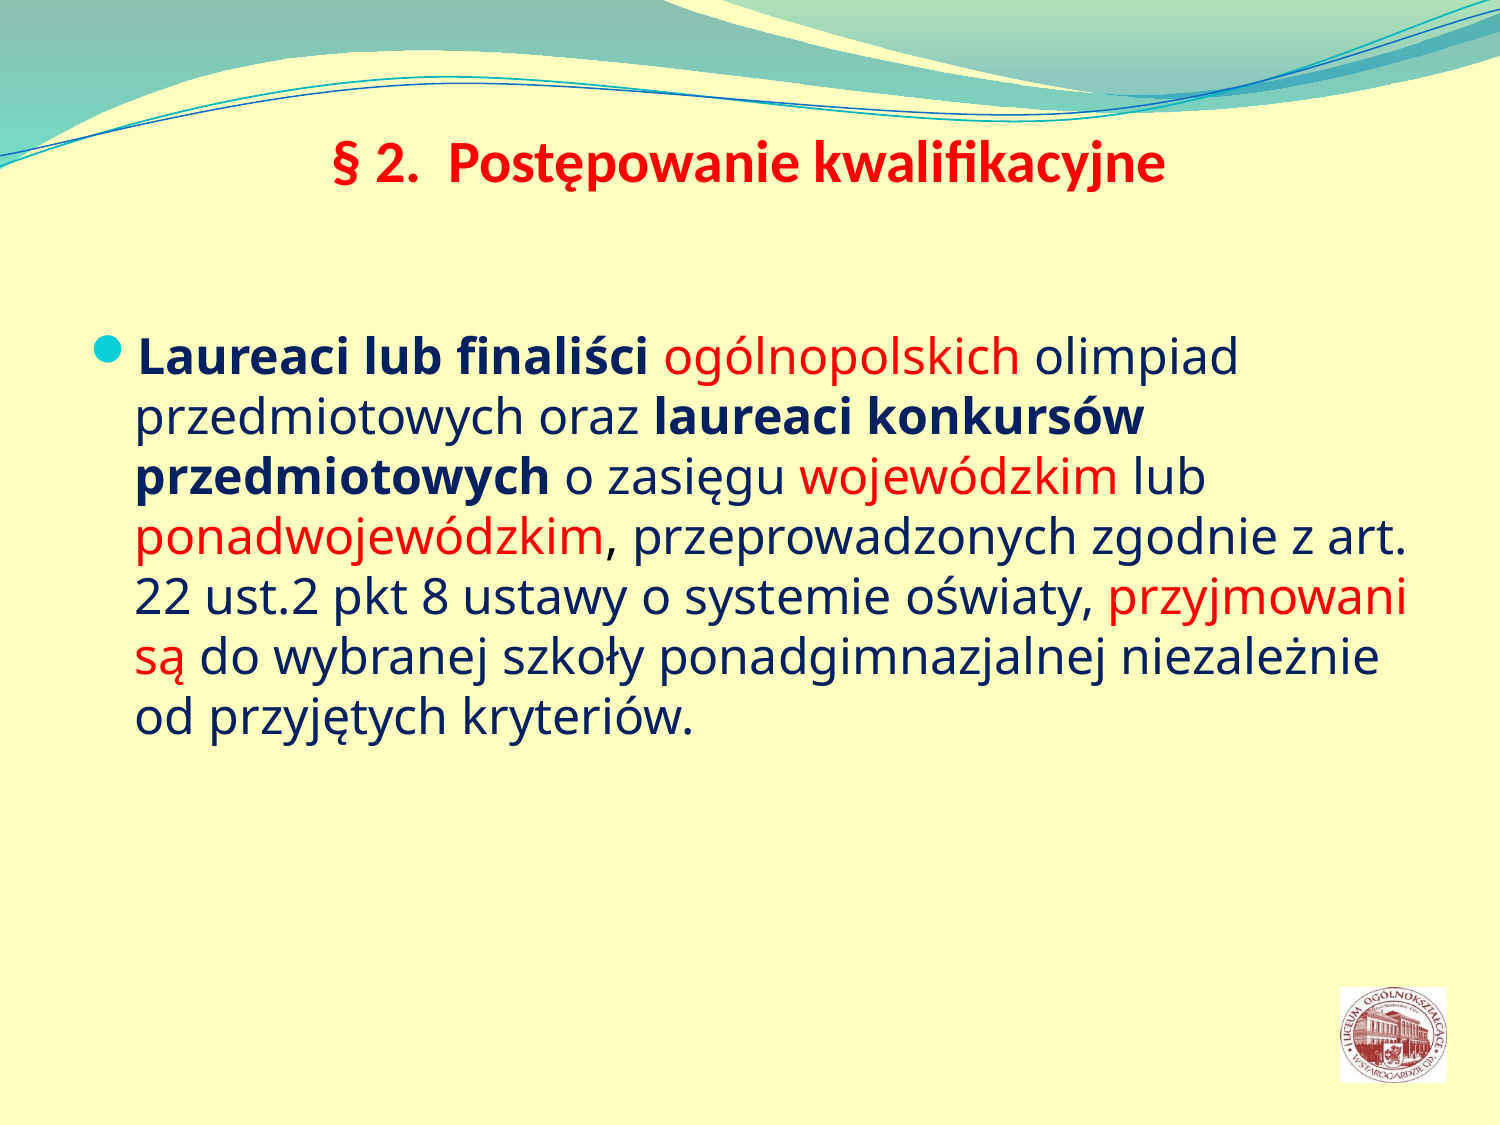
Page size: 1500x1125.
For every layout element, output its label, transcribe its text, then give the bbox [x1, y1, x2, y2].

title § 2. Postępowanie kwalifikacyjne [75, 115, 1425, 303]
picture [1340, 987, 1448, 1083]
list Laureaci lub finaliści ogólnopolskich olimpiad przedmiotowych oraz laureaci konkursów przedmiotowych o zasięgu wojewódzkim lub ponadwojewódzkim, przeprowadzonych zgodnie z art. 22 ust.2 pkt 8 ustawy o systemie oświaty, przyjmowani są do wybranej szkoły ponadgimnazjalnej niezależnie od przyjętych kryteriów. [75, 317, 1425, 1038]
